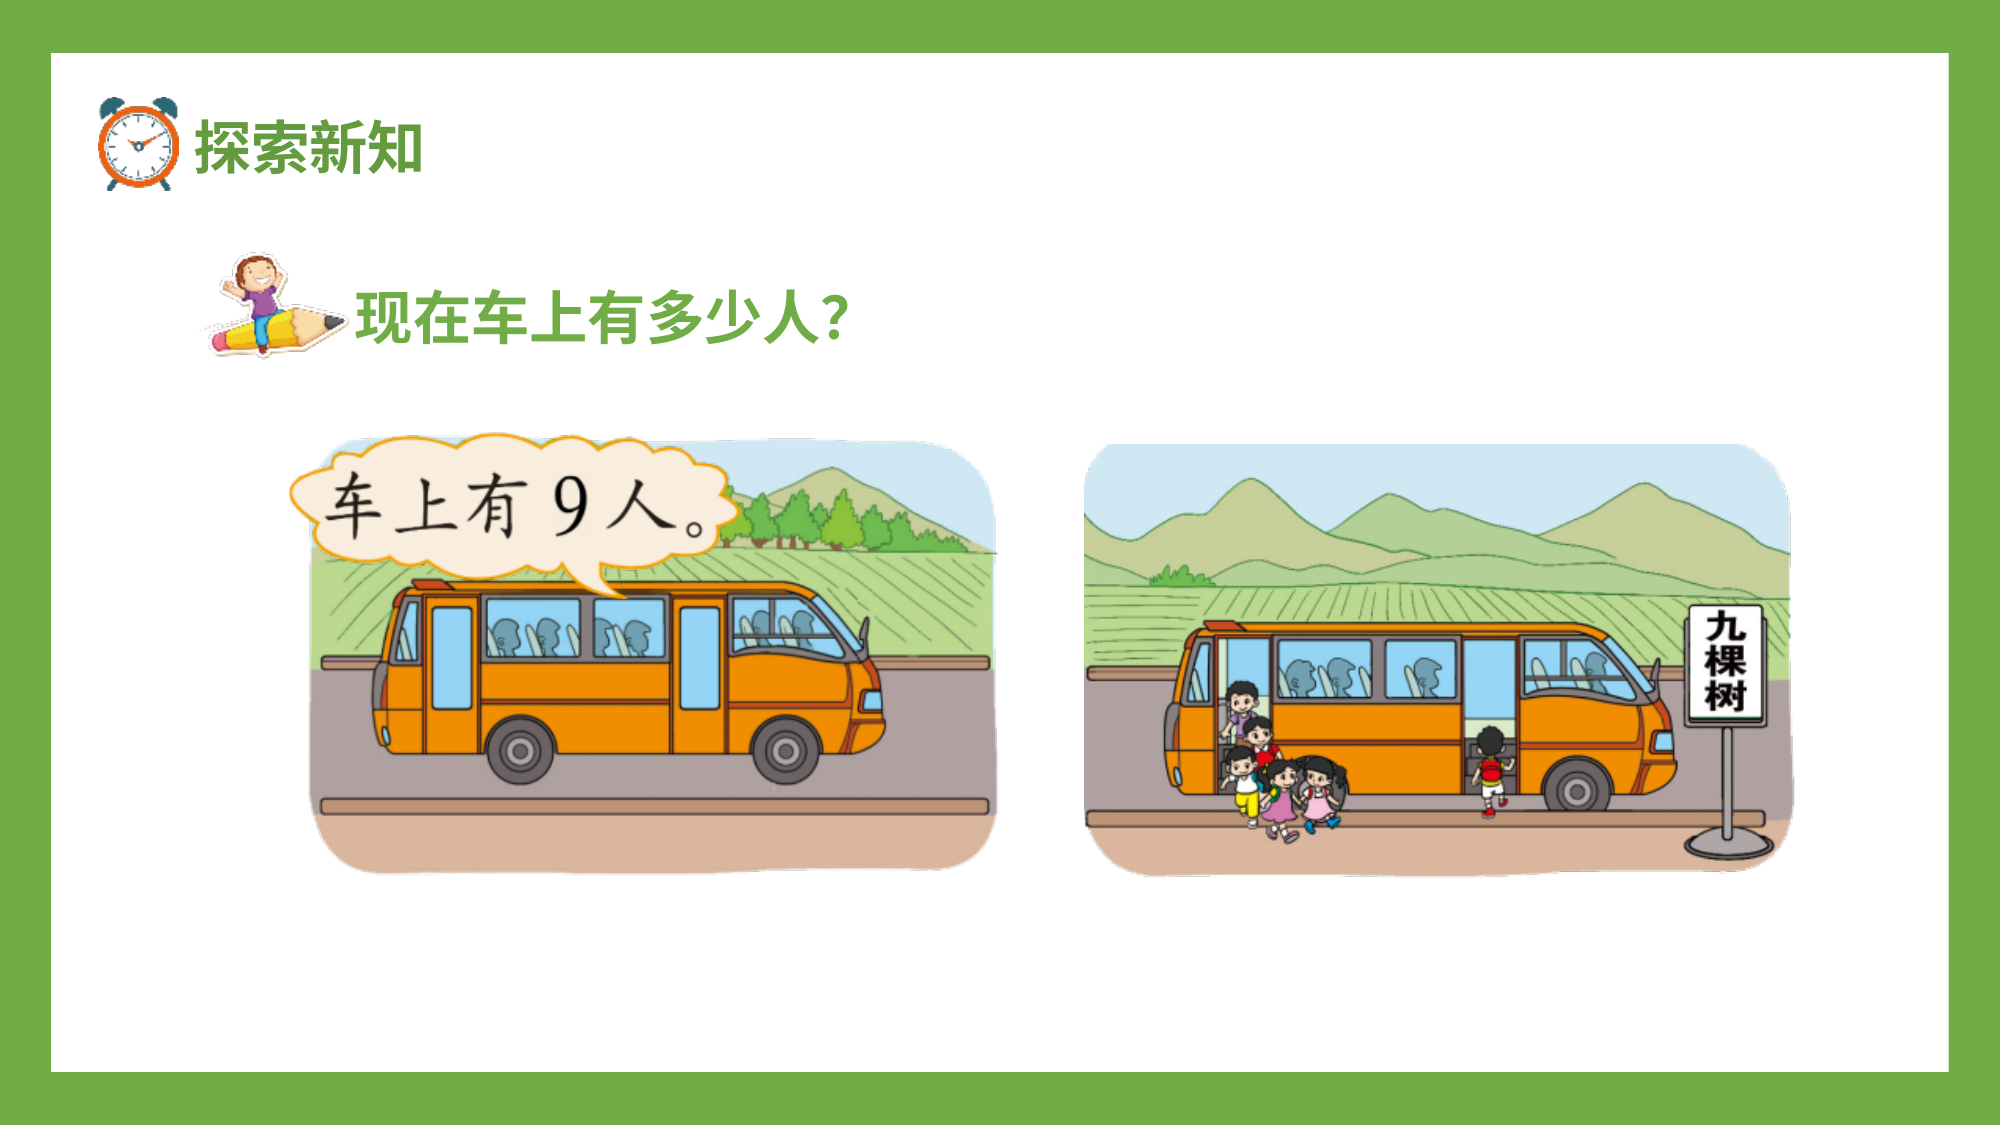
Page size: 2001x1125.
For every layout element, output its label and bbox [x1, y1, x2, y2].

text_box [178, 239, 1478, 394]
text_box [97, 97, 554, 191]
text_box [289, 428, 1802, 886]
